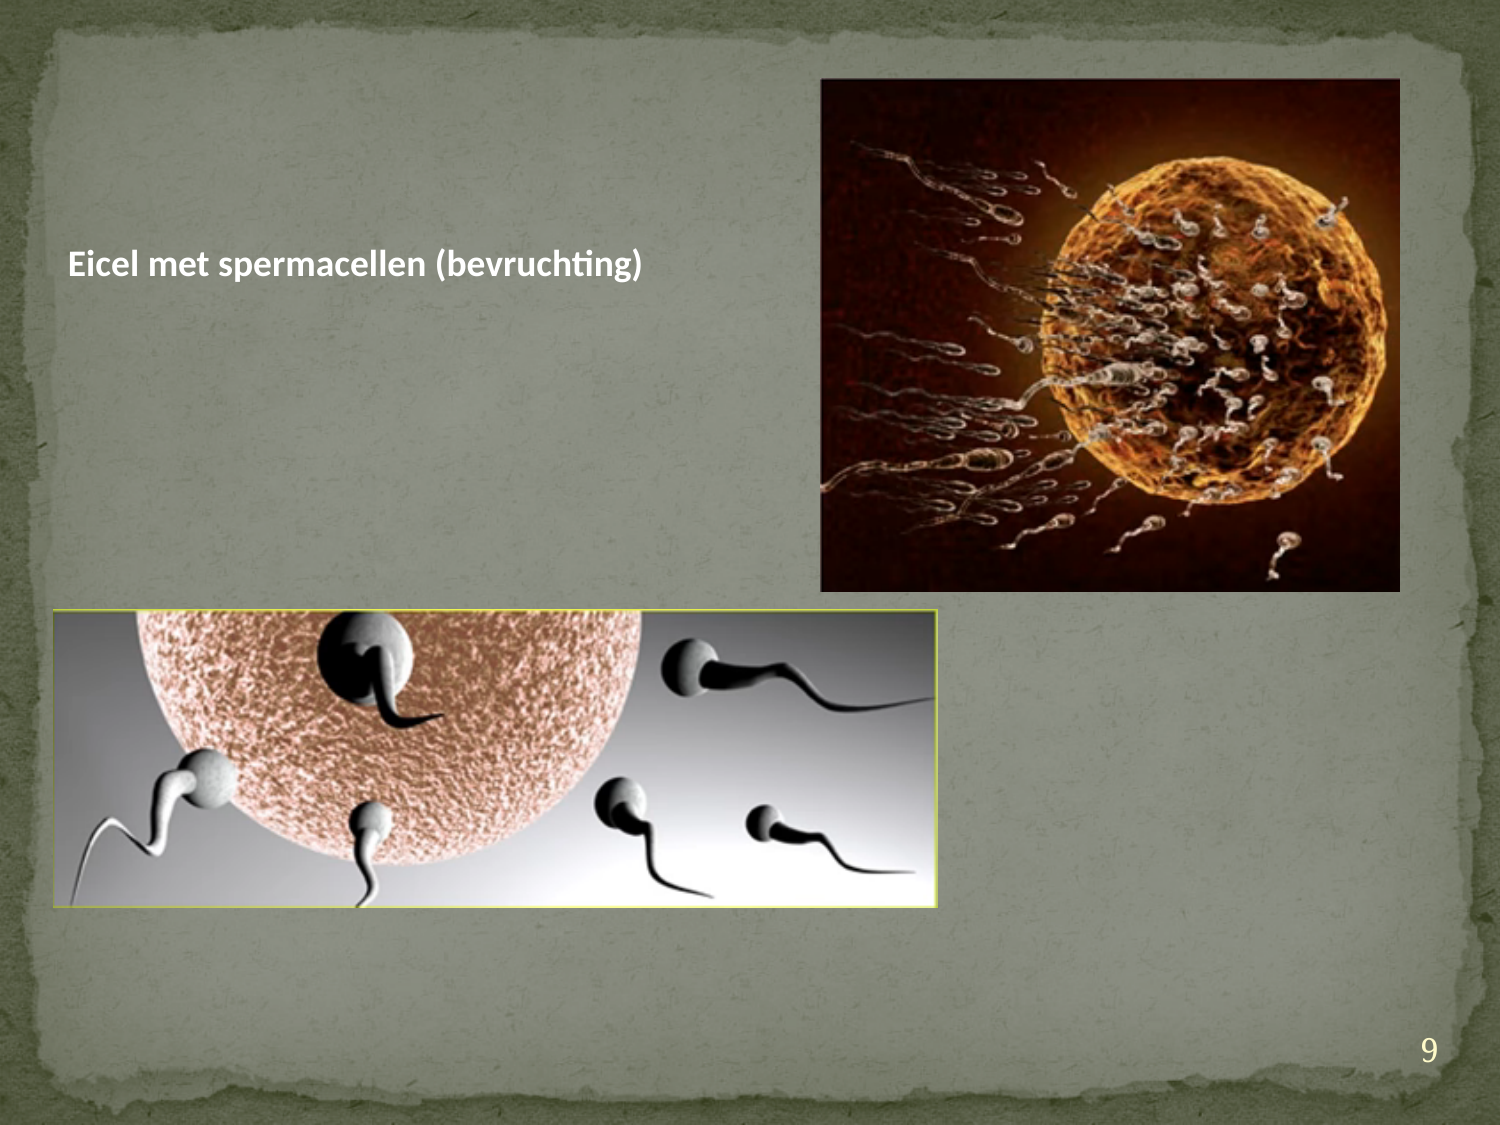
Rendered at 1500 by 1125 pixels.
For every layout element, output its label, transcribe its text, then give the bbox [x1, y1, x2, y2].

text_box Eicel met spermacellen (bevruchting) [53, 231, 762, 292]
picture [53, 609, 938, 908]
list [822, 80, 1399, 591]
slide_number 9 [1379, 1014, 1480, 1089]
